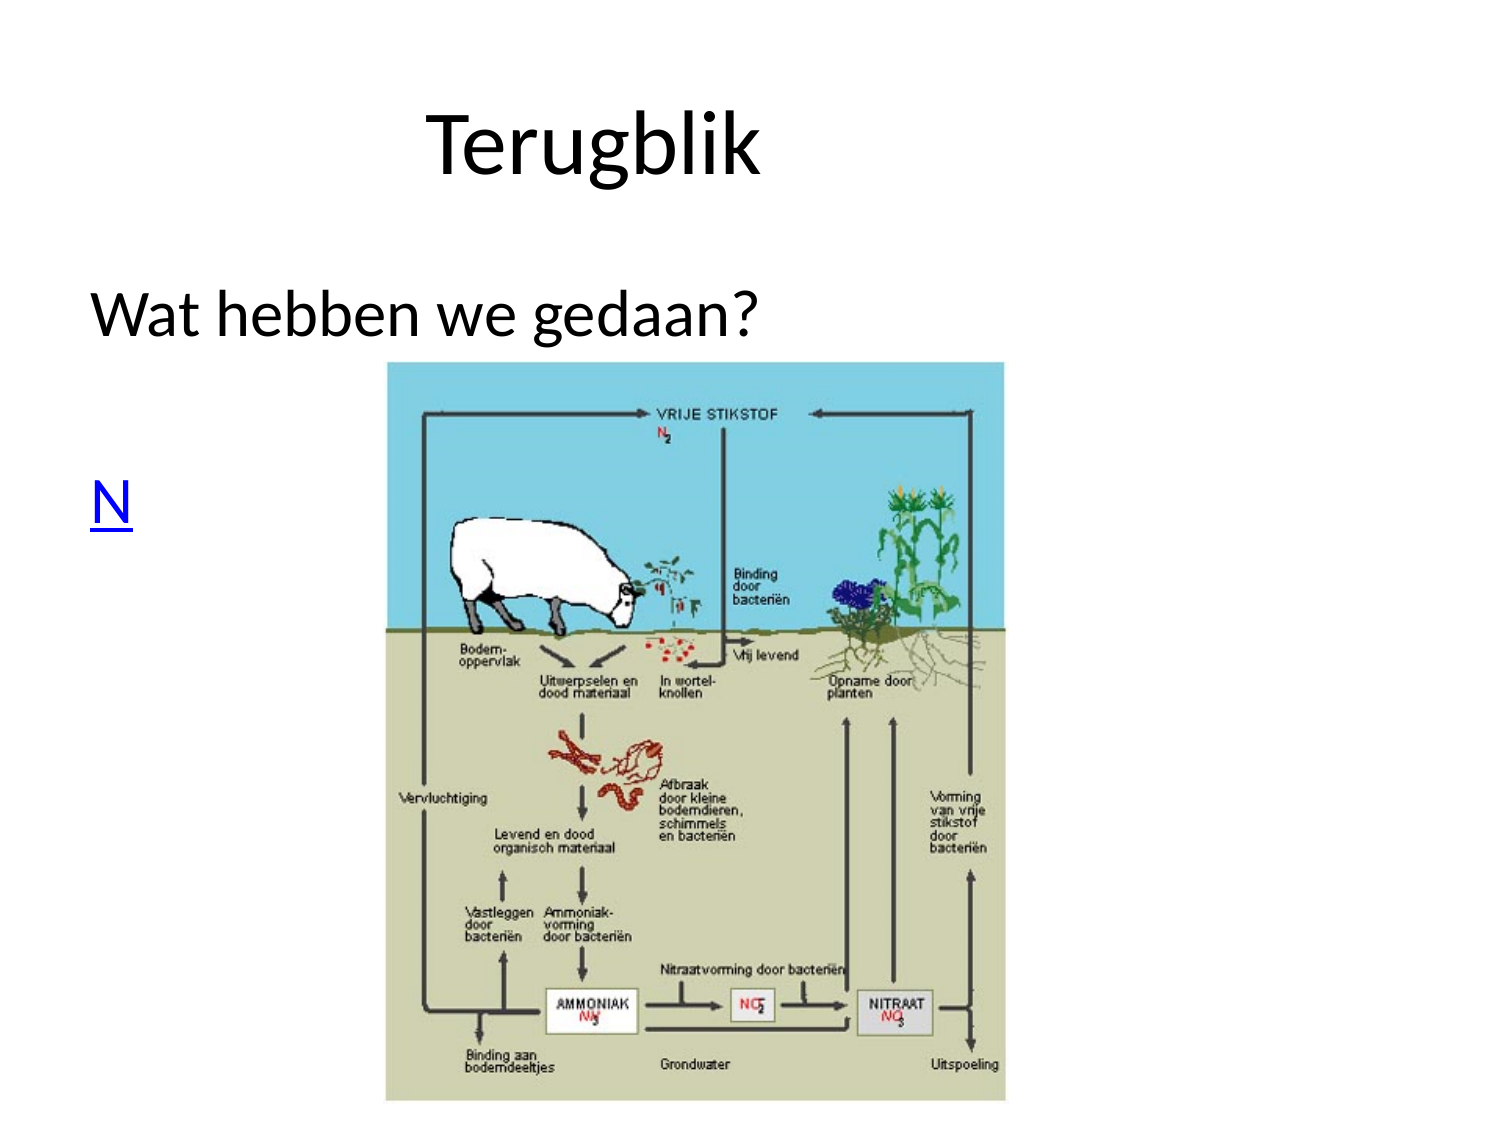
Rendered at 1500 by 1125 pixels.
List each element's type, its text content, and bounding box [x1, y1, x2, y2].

picture [383, 361, 1009, 1105]
list Wat hebben we gedaan? N [75, 262, 1425, 1005]
title Terugblik [75, 42, 1113, 233]
